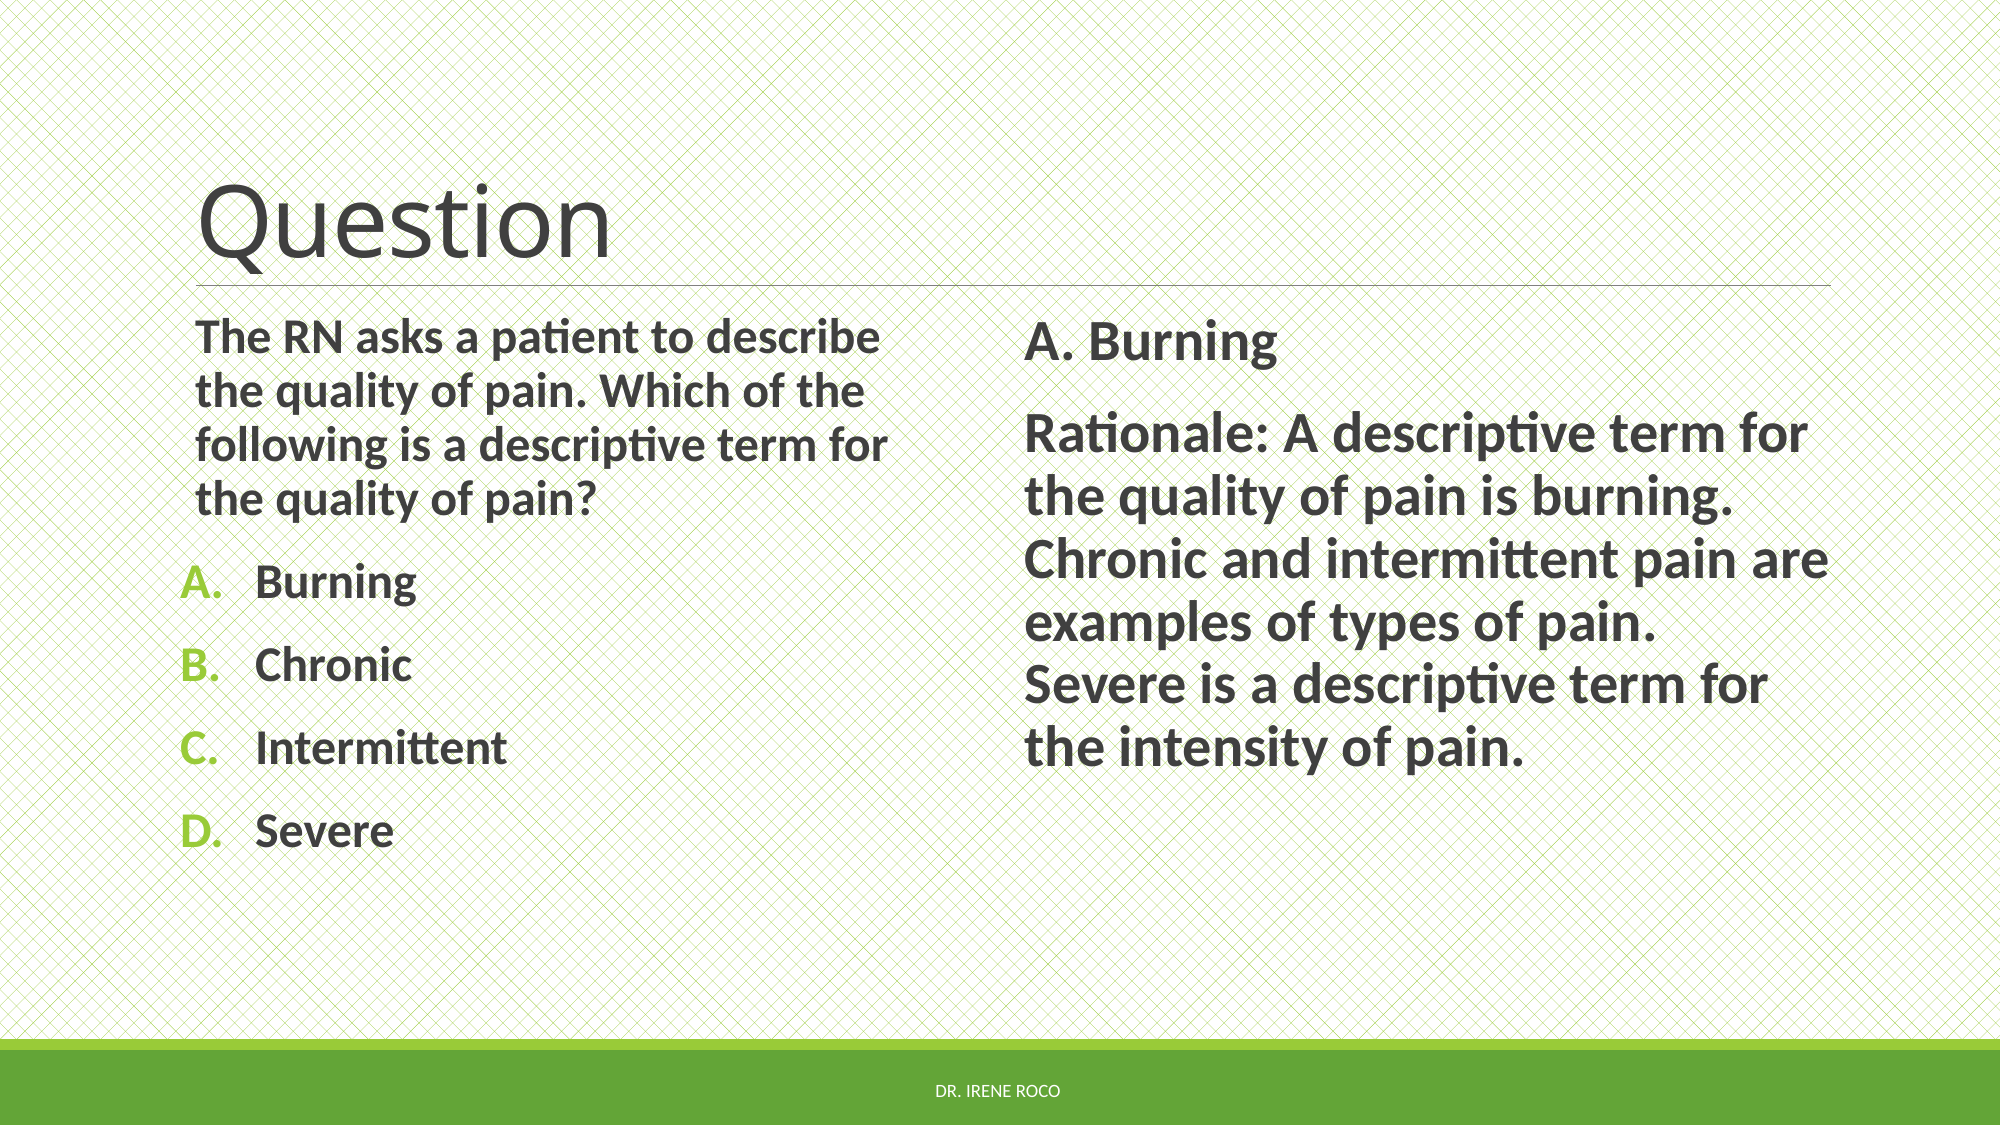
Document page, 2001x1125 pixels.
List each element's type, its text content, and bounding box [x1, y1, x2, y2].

text_box A. Burning Rationale: A descriptive term for the quality of pain is burning. Chronic and intermittent pain are examples of types of pain. Severe is a descriptive term for the intensity of pain. [1009, 302, 1830, 963]
title Question [180, 47, 1830, 285]
footer Dr. Irene Roco [604, 1059, 1396, 1120]
list The RN asks a patient to describe the quality of pain. Which of the following is a descriptive term for the quality of pain? Burning Chronic Intermittent Severe [180, 302, 924, 963]
